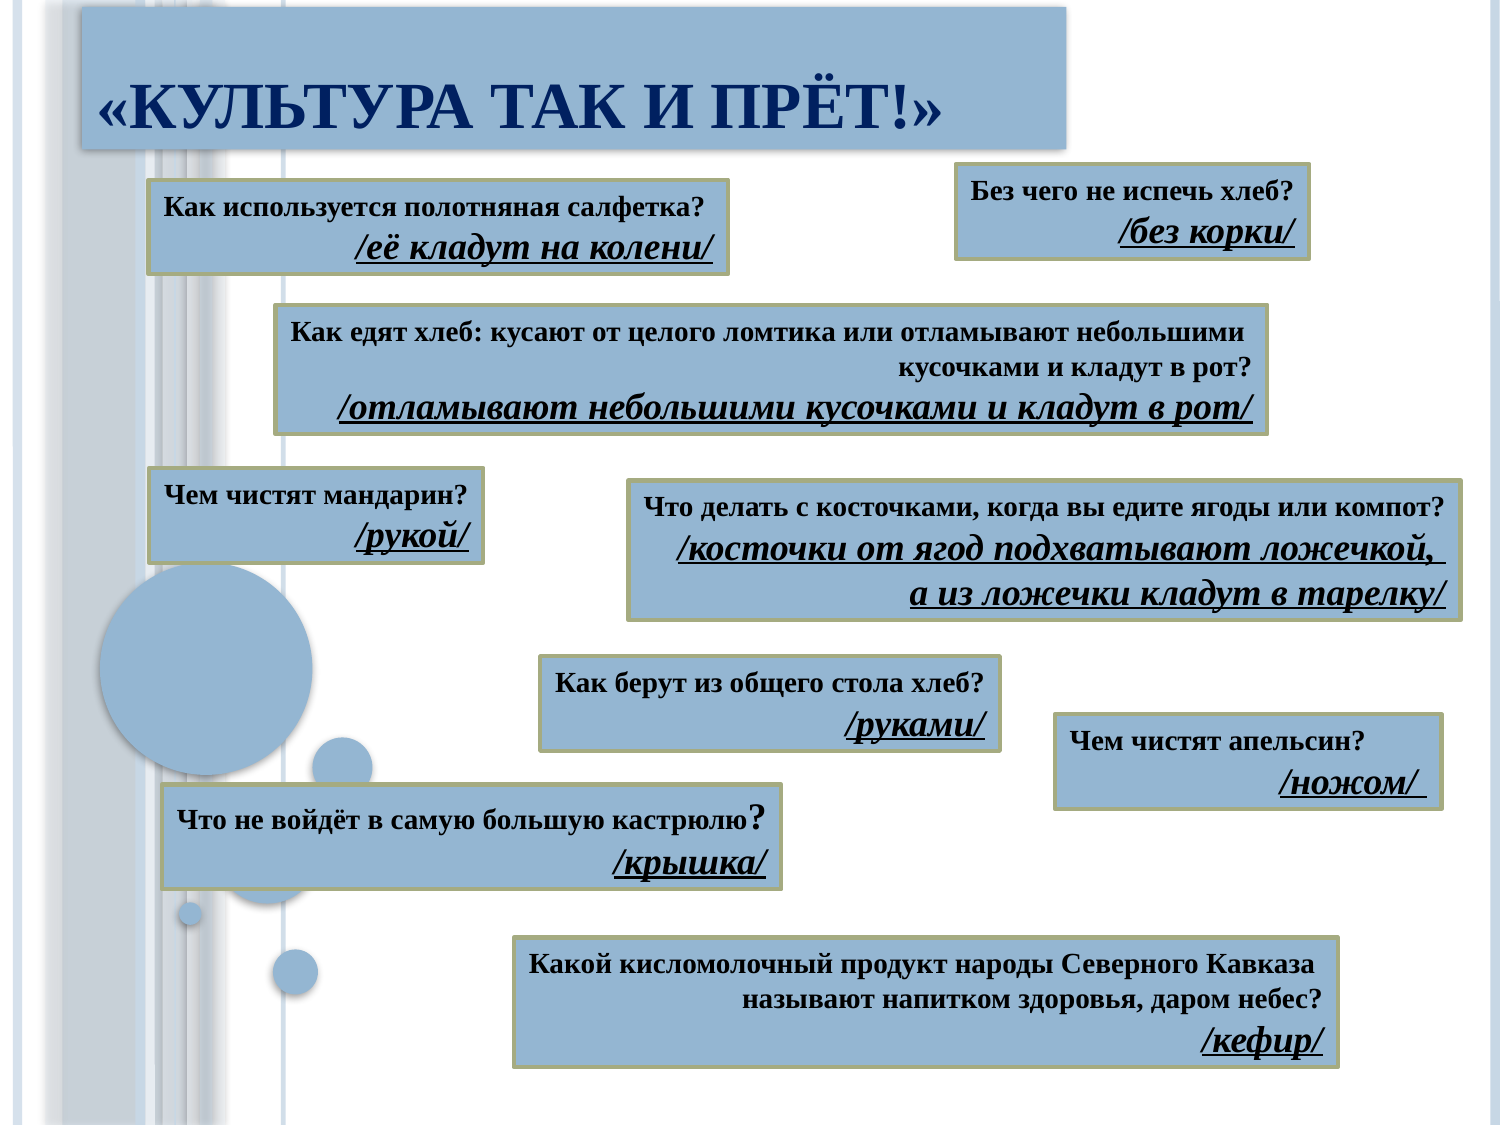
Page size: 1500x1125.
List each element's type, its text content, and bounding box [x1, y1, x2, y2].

text_box Без чего не испечь хлеб? /без корки/ [954, 162, 1311, 261]
text_box Как используется полотняная салфетка? /её кладут на колени/ [146, 178, 730, 276]
text_box Что не войдёт в самую большую кастрюлю? /крышка/ [160, 782, 783, 891]
text_box Чем чистят апельсин? /ножом/ [1053, 712, 1444, 811]
text_box Какой кисломолочный продукт народы Северного Кавказа называют напитком здоровья, даром небес? /кефир/ [512, 935, 1340, 1069]
text_box Как берут из общего стола хлеб? /руками/ [538, 654, 1002, 753]
text_box Как едят хлеб: кусают от целого ломтика или отламывают небольшими кусочками и кладут в рот? /отламывают небольшими кусочками и кладут в рот/ [273, 303, 1269, 436]
text_box Что делать с косточками, когда вы едите ягоды или компот? /косточки от ягод подхватывают ложечкой, а из ложечки кладут в тарелку/ [626, 478, 1463, 622]
text_box Чем чистят мандарин? /рукой/ [147, 466, 485, 565]
text_box «Культура так и прёт!» [82, 6, 1067, 150]
